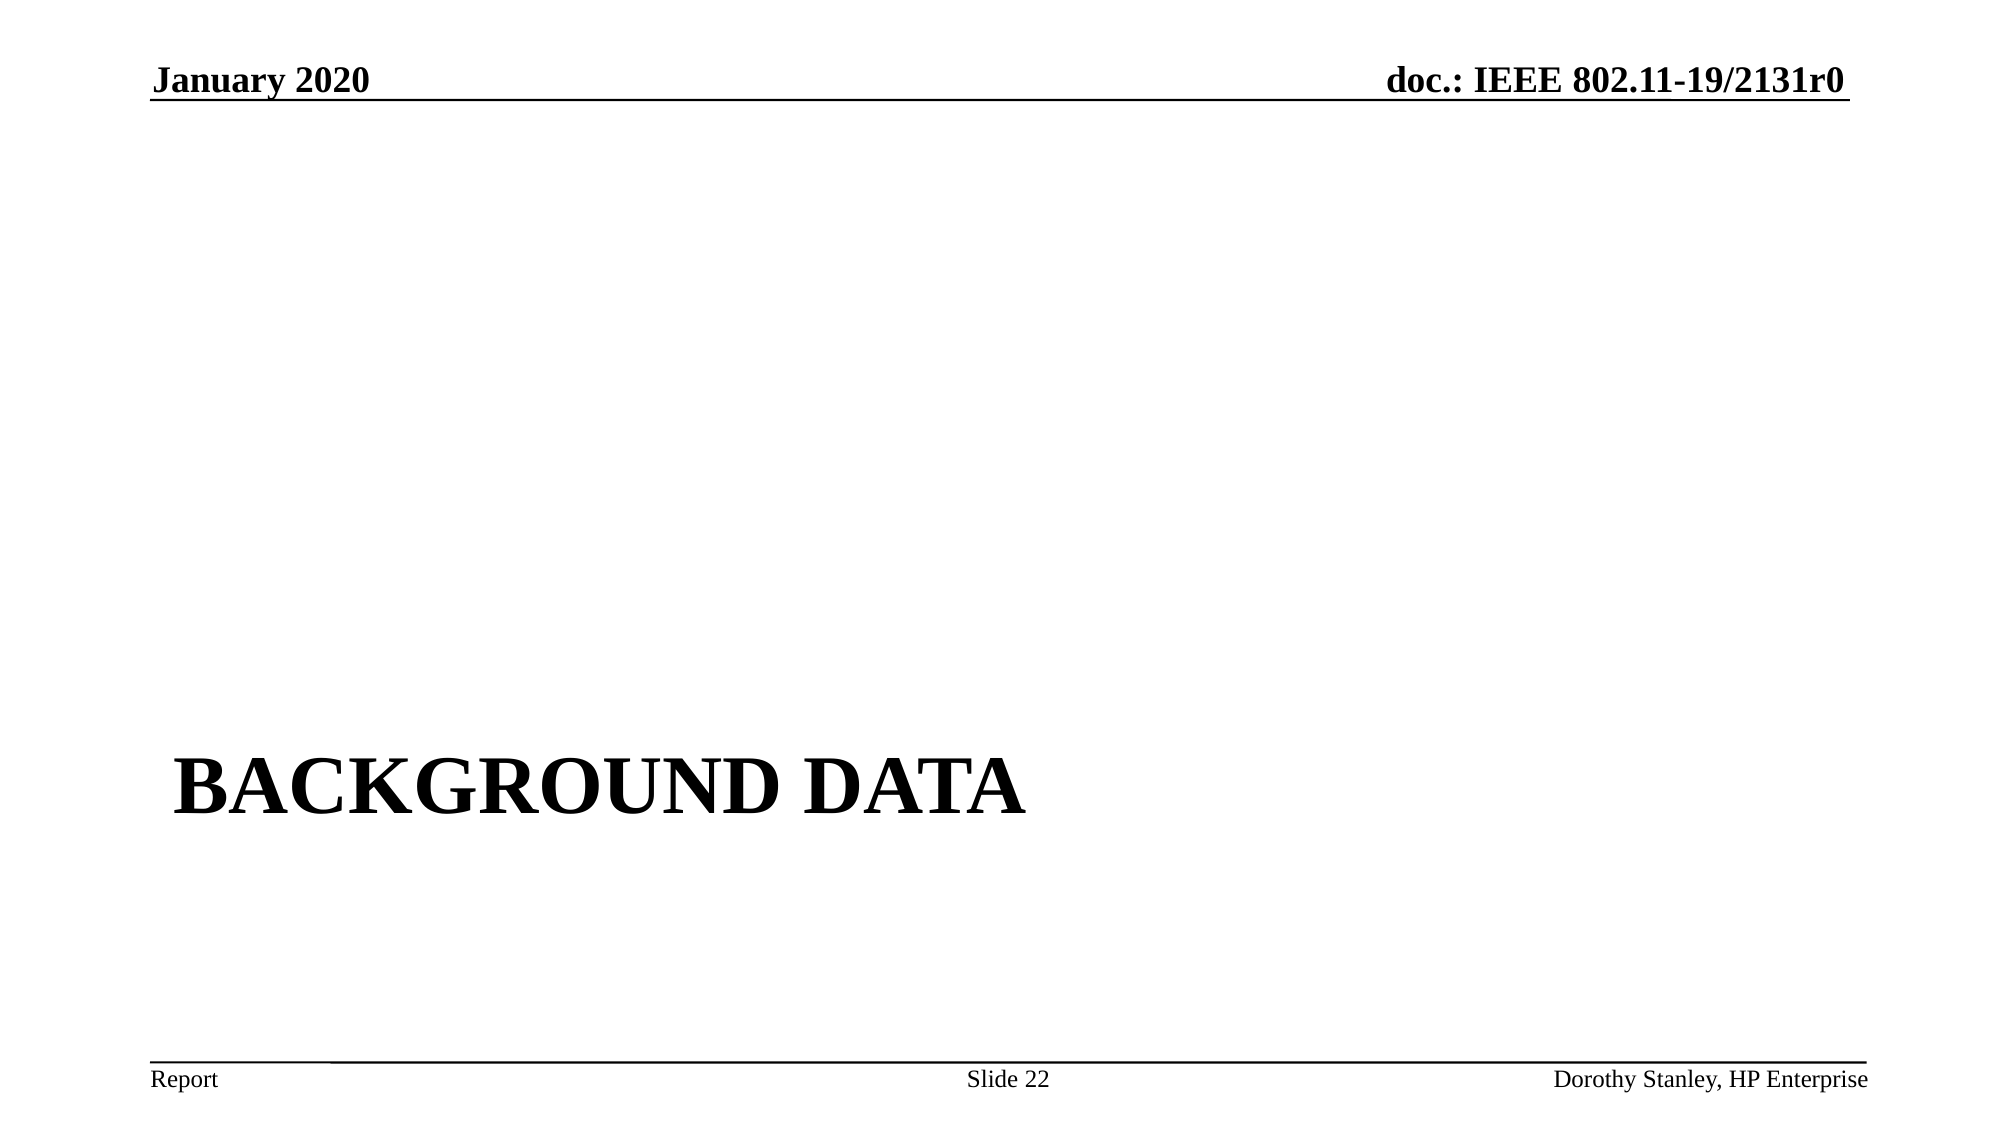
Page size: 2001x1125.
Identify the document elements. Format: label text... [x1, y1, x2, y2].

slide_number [152, 54, 406, 101]
title background data [157, 722, 1858, 947]
footer Dorothy Stanley, HP Enterprise [1512, 1061, 1869, 1093]
slide_number Slide 22 [964, 1061, 1053, 1093]
